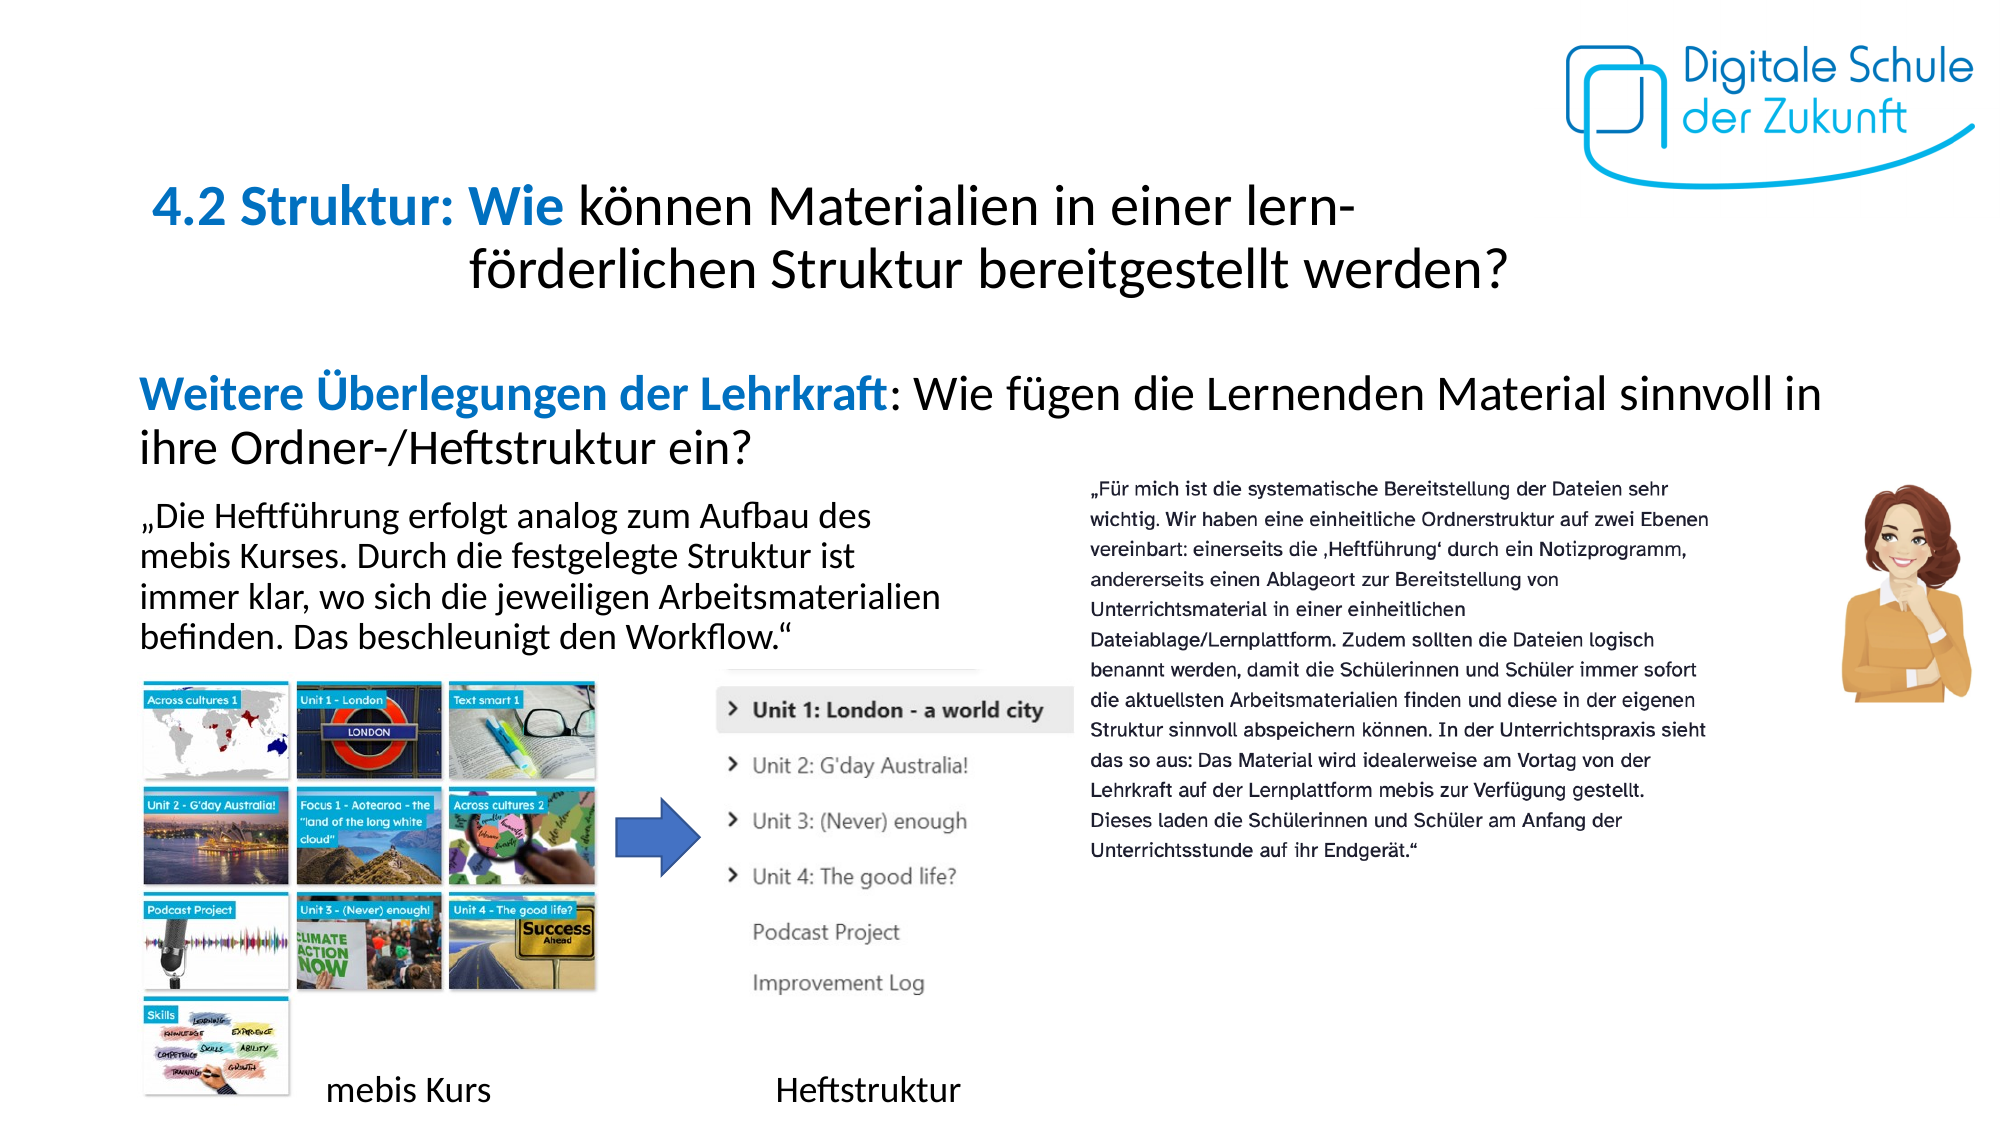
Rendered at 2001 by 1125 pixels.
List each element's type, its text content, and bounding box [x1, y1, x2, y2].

picture [699, 441, 1993, 1036]
picture [1534, 0, 2000, 218]
text_box mebis Kurs Heftstruktur [310, 1057, 1054, 1117]
text_box [615, 796, 694, 878]
list Weitere Überlegungen der Lehrkraft: Wie fügen die Lernenden Material sinnvoll in ihre Ordner-/Heftstruktur ein? „Die Heftführung erfolgt analog zum Aufbau des mebis Kurses. Durch die festgelegte Struktur ist immer klar, wo sich die jeweiligen Arbeitsmaterialien befinden. Das beschleunigt den Workflow.“ [124, 293, 1910, 1125]
picture [137, 672, 599, 1106]
title 4.2 Struktur: Wie können Materialien in einer lern- förderlichen Struktur bereitgestellt werden? [137, 129, 1863, 293]
